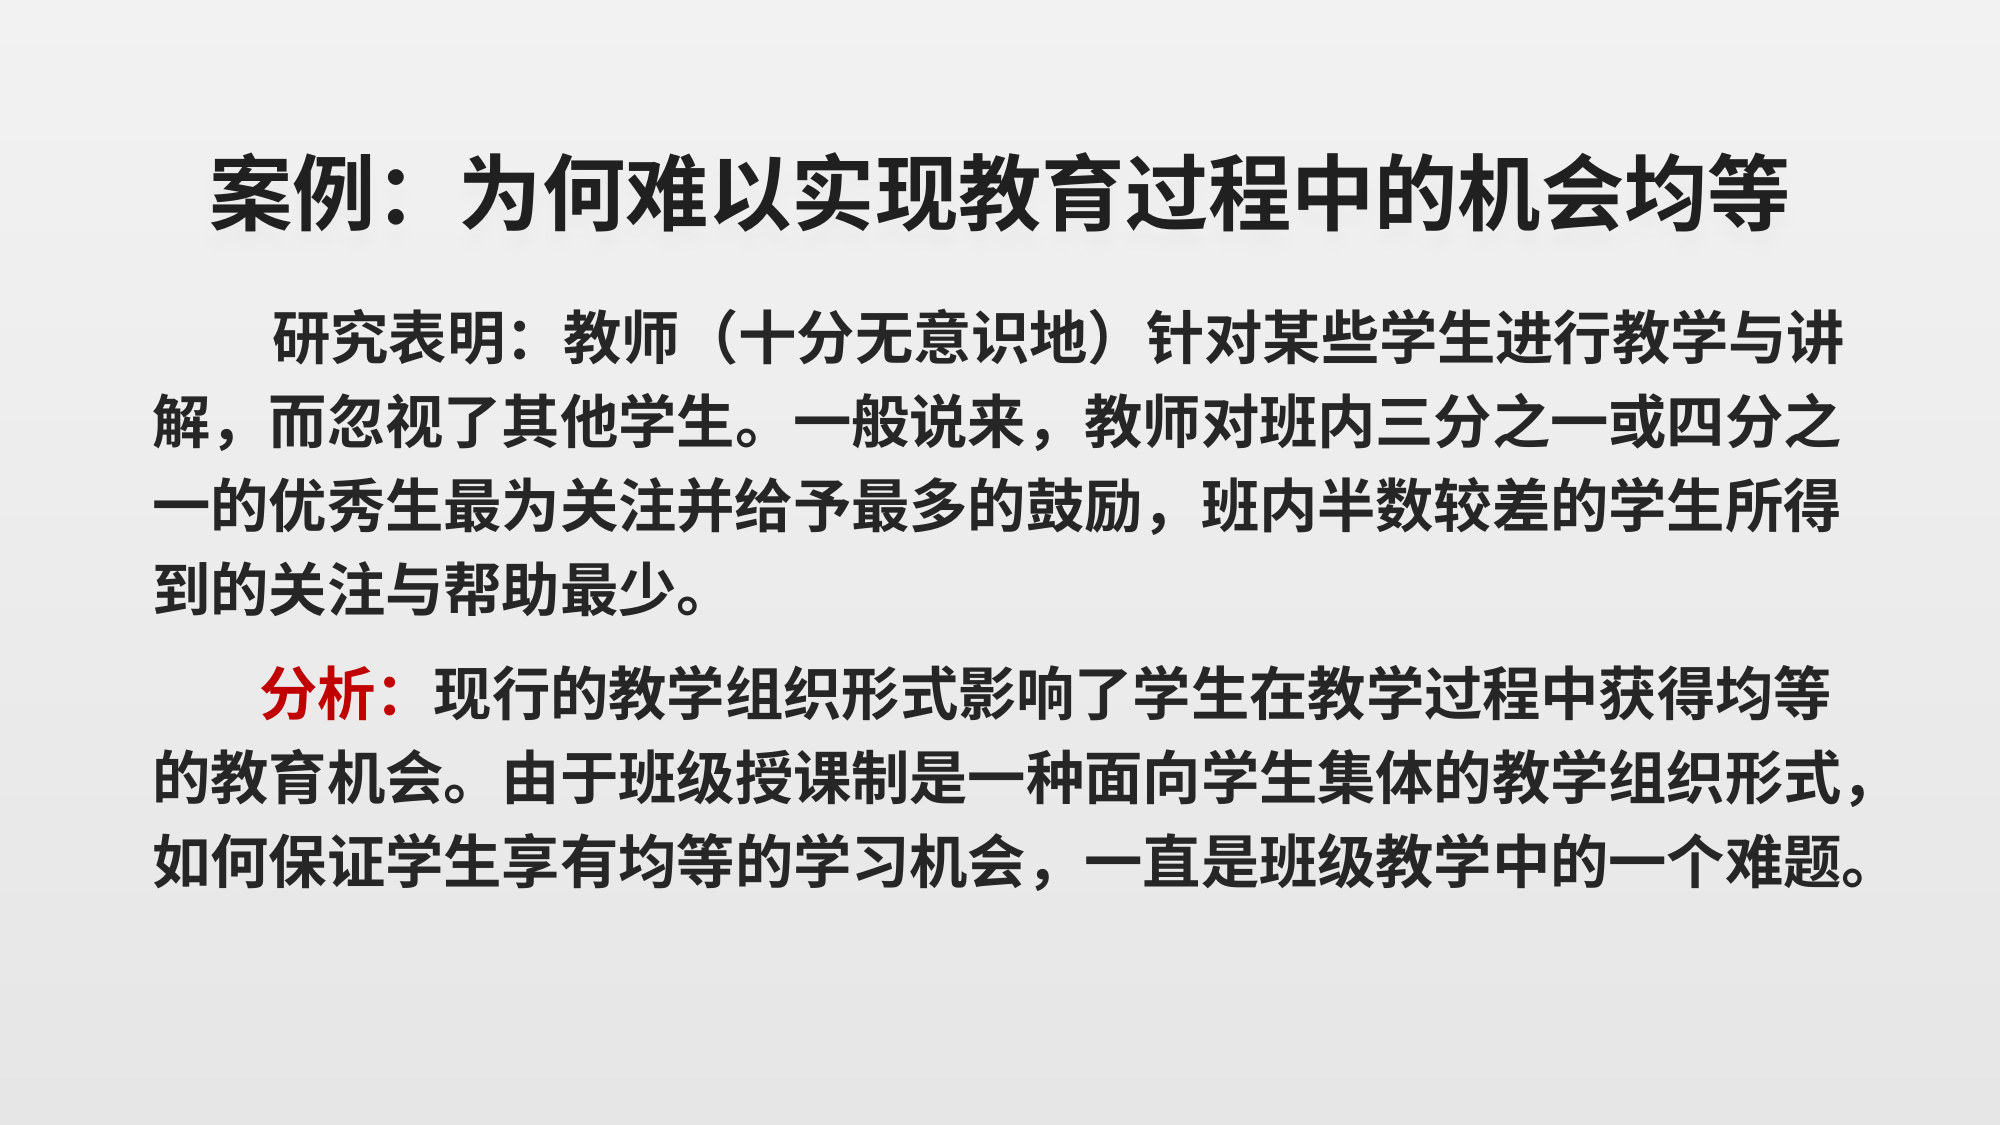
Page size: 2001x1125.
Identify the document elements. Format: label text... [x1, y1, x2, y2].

list 研究表明：教师（十分无意识地）针对某些学生进行教学与讲解，而忽视了其他学生。一般说来，教师对班内三分之一或四分之一的优秀生最为关注并给予最多的鼓励，班内半数较差的学生所得到的关注与帮助最少。 分析：现行的教学组织形式影响了学生在教学过程中获得均等的教育机会。由于班级授课制是一种面向学生集体的教学组织形式，如何保证学生享有均等的学习机会，一直是班级教学中的一个难题。 [137, 279, 1863, 1014]
title 案例：为何难以实现教育过程中的机会均等 [137, 97, 1863, 250]
